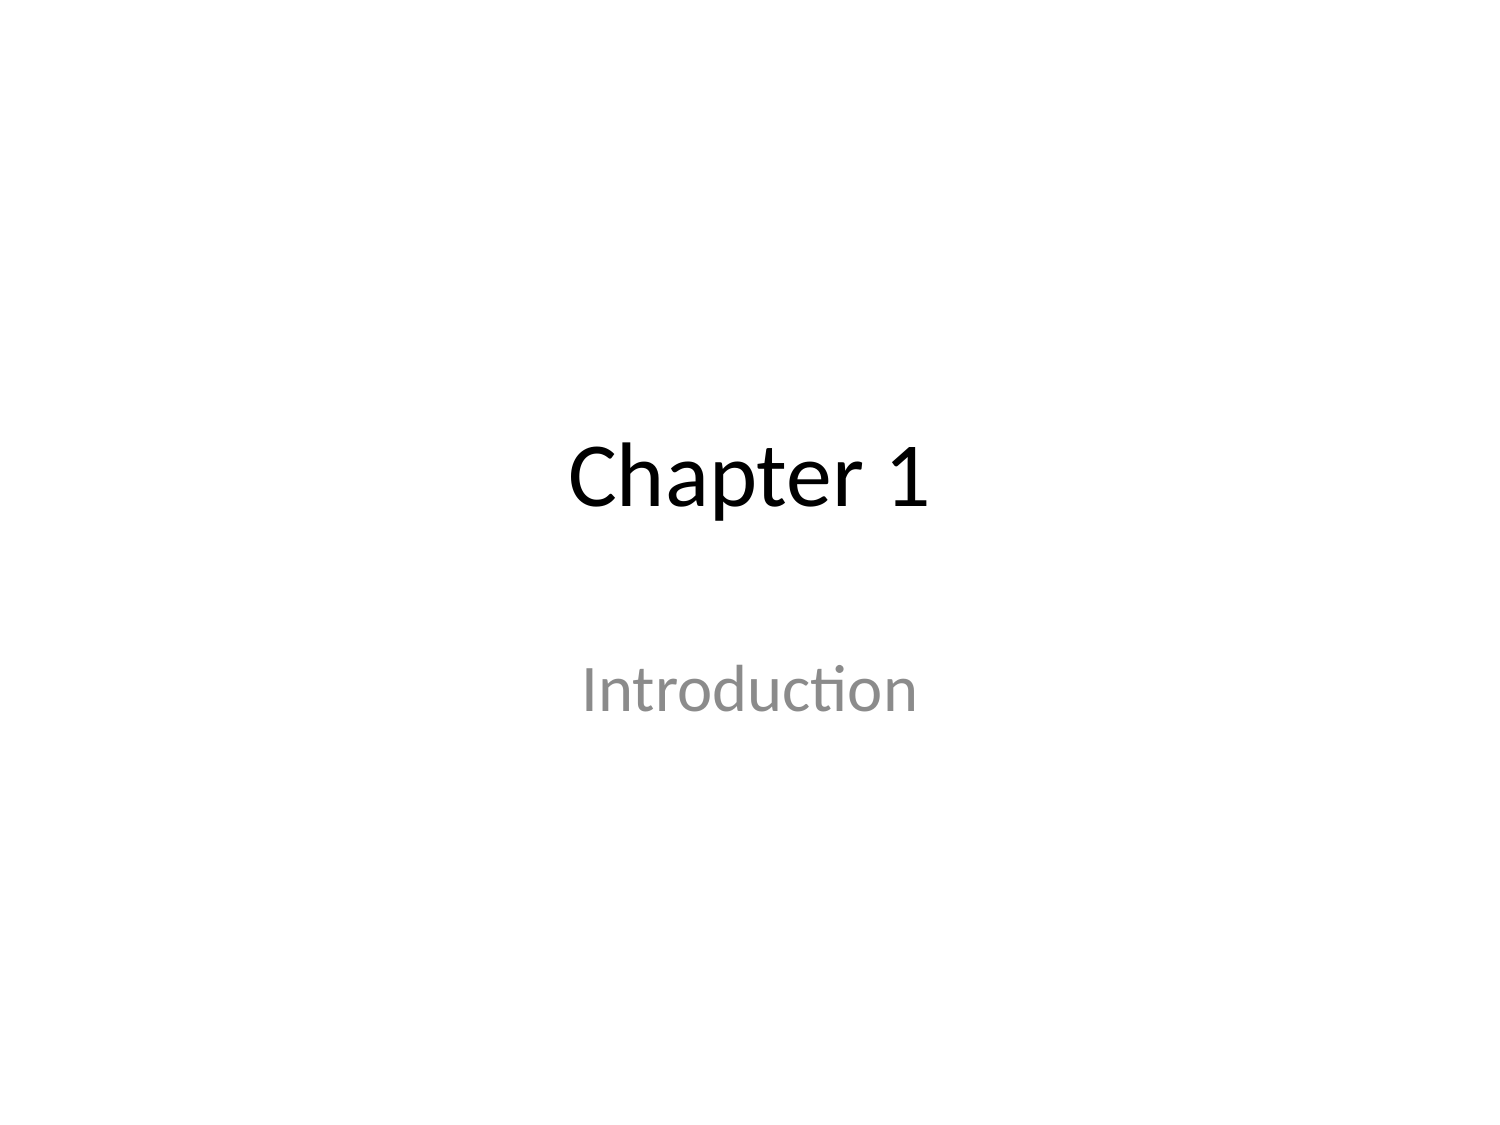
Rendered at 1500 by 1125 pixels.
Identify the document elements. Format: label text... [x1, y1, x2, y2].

subtitle Introduction [225, 637, 1275, 925]
title Chapter 1 [112, 349, 1388, 591]
